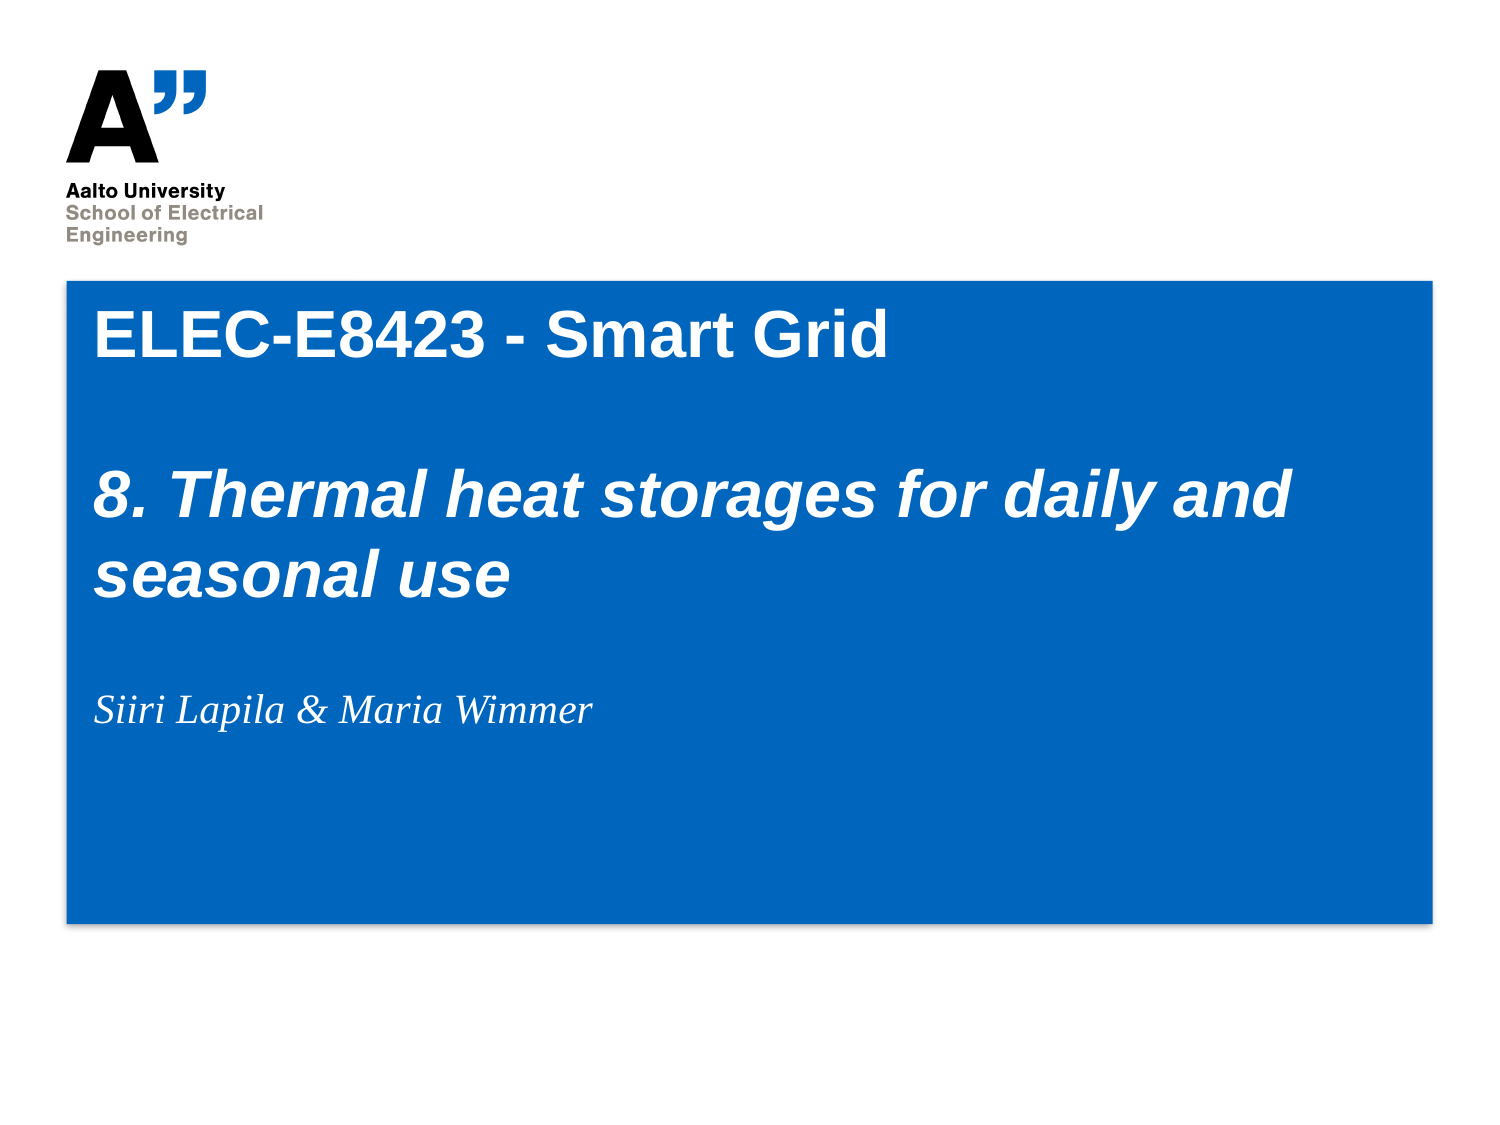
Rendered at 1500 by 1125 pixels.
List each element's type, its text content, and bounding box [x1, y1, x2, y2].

title ELEC-E8423 - Smart Grid 8. Thermal heat storages for daily and seasonal use [93, 290, 1370, 687]
subtitle Siiri Lapila & Maria Wimmer [93, 686, 1125, 904]
picture [0, 0, 355, 335]
